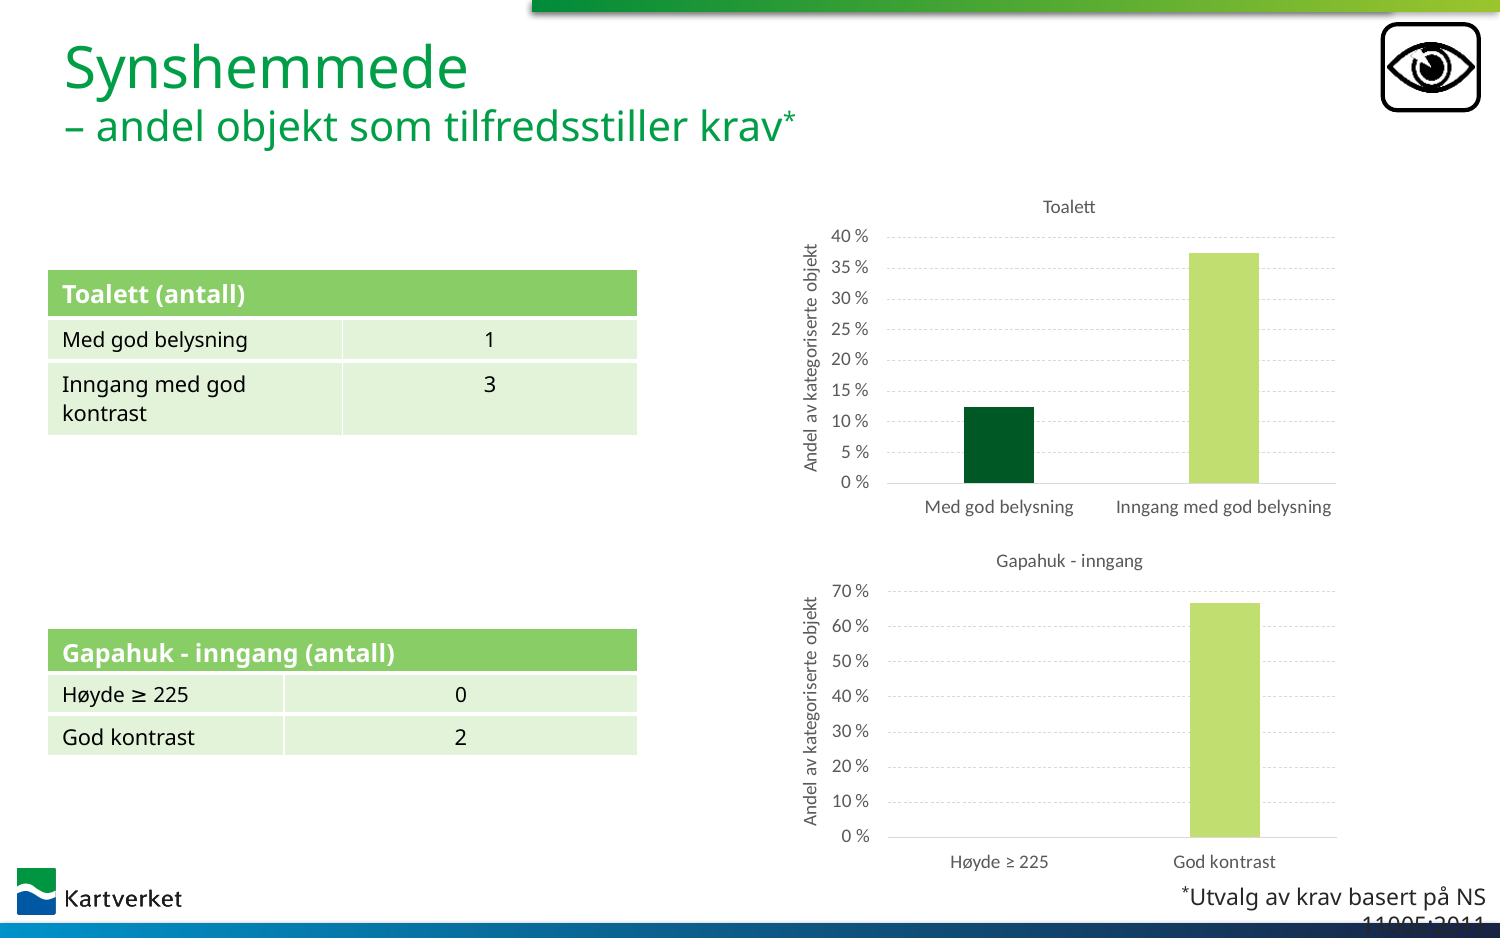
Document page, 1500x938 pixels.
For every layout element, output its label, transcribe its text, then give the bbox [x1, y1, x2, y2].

picture [791, 187, 1347, 526]
text_box Synshemmede – andel objekt som tilfredsstiller krav* [49, 24, 1431, 158]
table_cell 3 [343, 363, 637, 435]
table_cell Med god belysning [48, 320, 342, 359]
table_header Gapahuk - inngang (antall) [48, 629, 637, 671]
table_cell 2 [285, 716, 637, 755]
picture [791, 541, 1348, 880]
table_cell 0 [285, 675, 637, 712]
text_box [1382, 24, 1480, 111]
text_box *Utvalg av krav basert på NS 11005:2011 [1068, 873, 1500, 938]
table_cell God kontrast [48, 716, 283, 755]
table_header Toalett (antall) [48, 270, 637, 316]
table_cell Høyde ≥ 225 [48, 675, 283, 712]
table_cell 1 [343, 320, 637, 359]
table_cell Inngang med god kontrast [48, 363, 342, 435]
